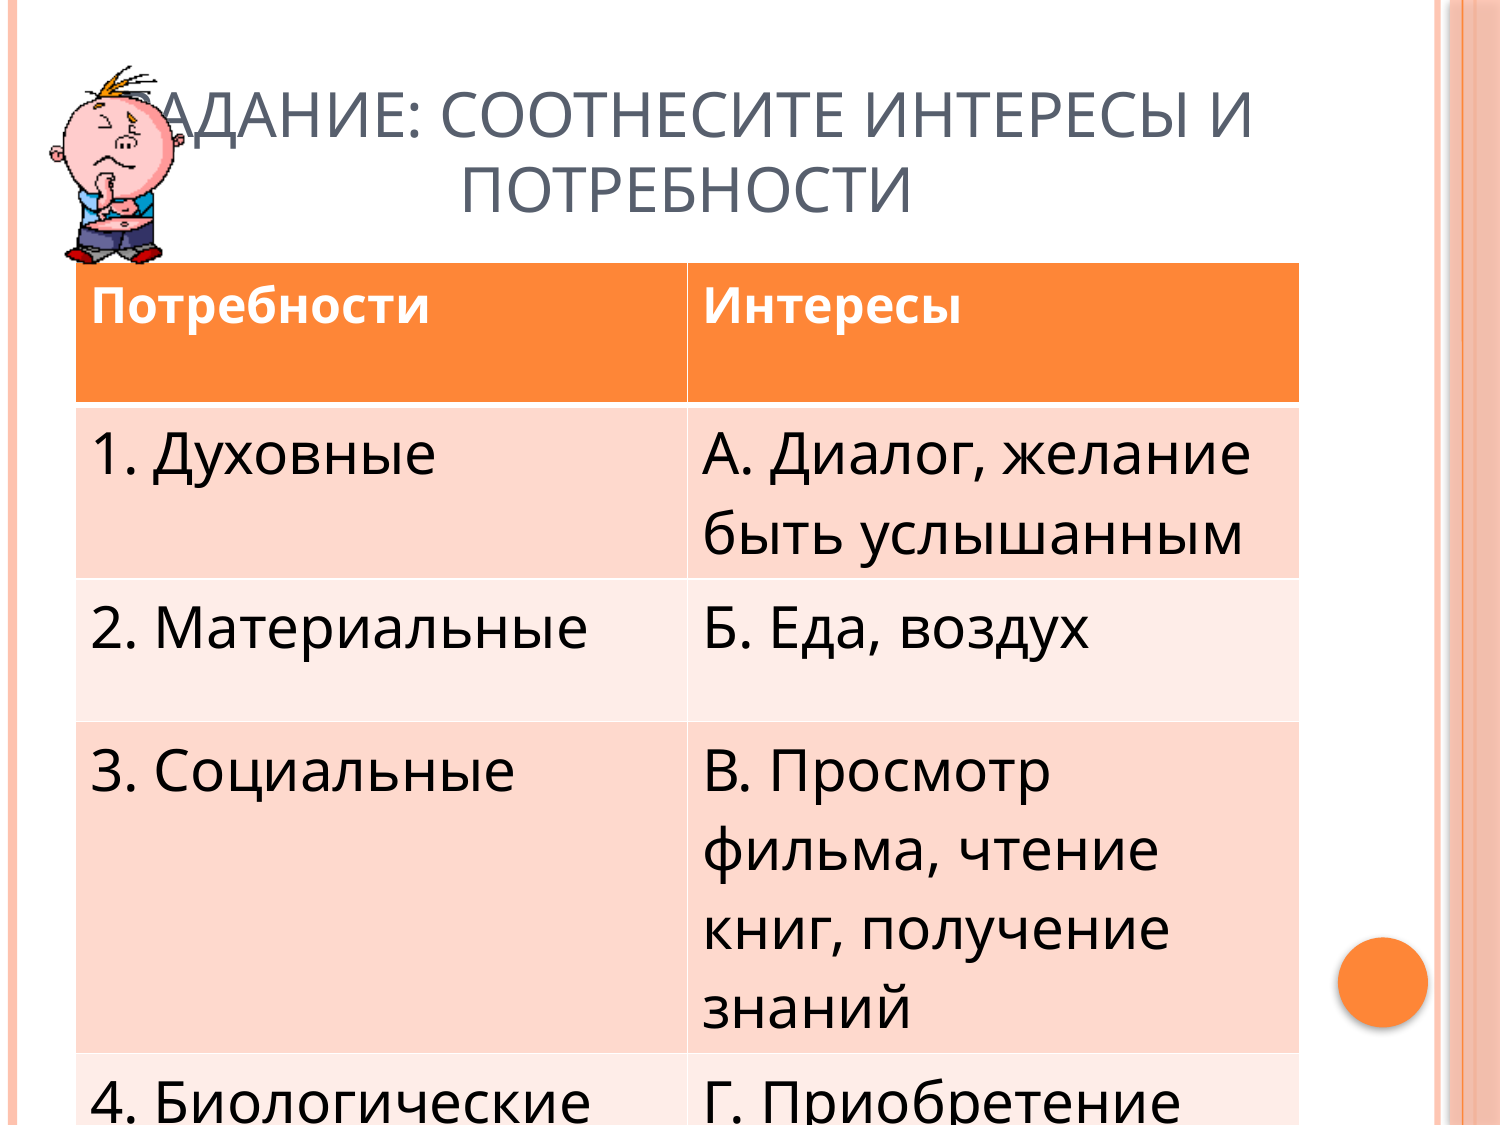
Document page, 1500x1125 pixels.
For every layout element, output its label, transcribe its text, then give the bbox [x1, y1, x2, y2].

table_cell 2. Материальные [76, 580, 687, 721]
table_cell 3. Социальные [76, 722, 687, 1053]
table_header Интересы [688, 263, 1299, 402]
picture [28, 30, 214, 268]
title Задание: соотнесите интересы и потребности [221, 45, 1300, 233]
table_header Потребности [76, 263, 687, 402]
table_cell Г. Приобретение квартиры [688, 1054, 1299, 1125]
table_cell 1. Духовные [76, 408, 687, 578]
table_cell А. Диалог, желание быть услышанным [688, 408, 1299, 578]
table_cell 4. Биологические [76, 1054, 687, 1125]
table_cell В. Просмотр фильма, чтение книг, получение знаний [688, 722, 1299, 1053]
table_cell Б. Еда, воздух [688, 580, 1299, 721]
